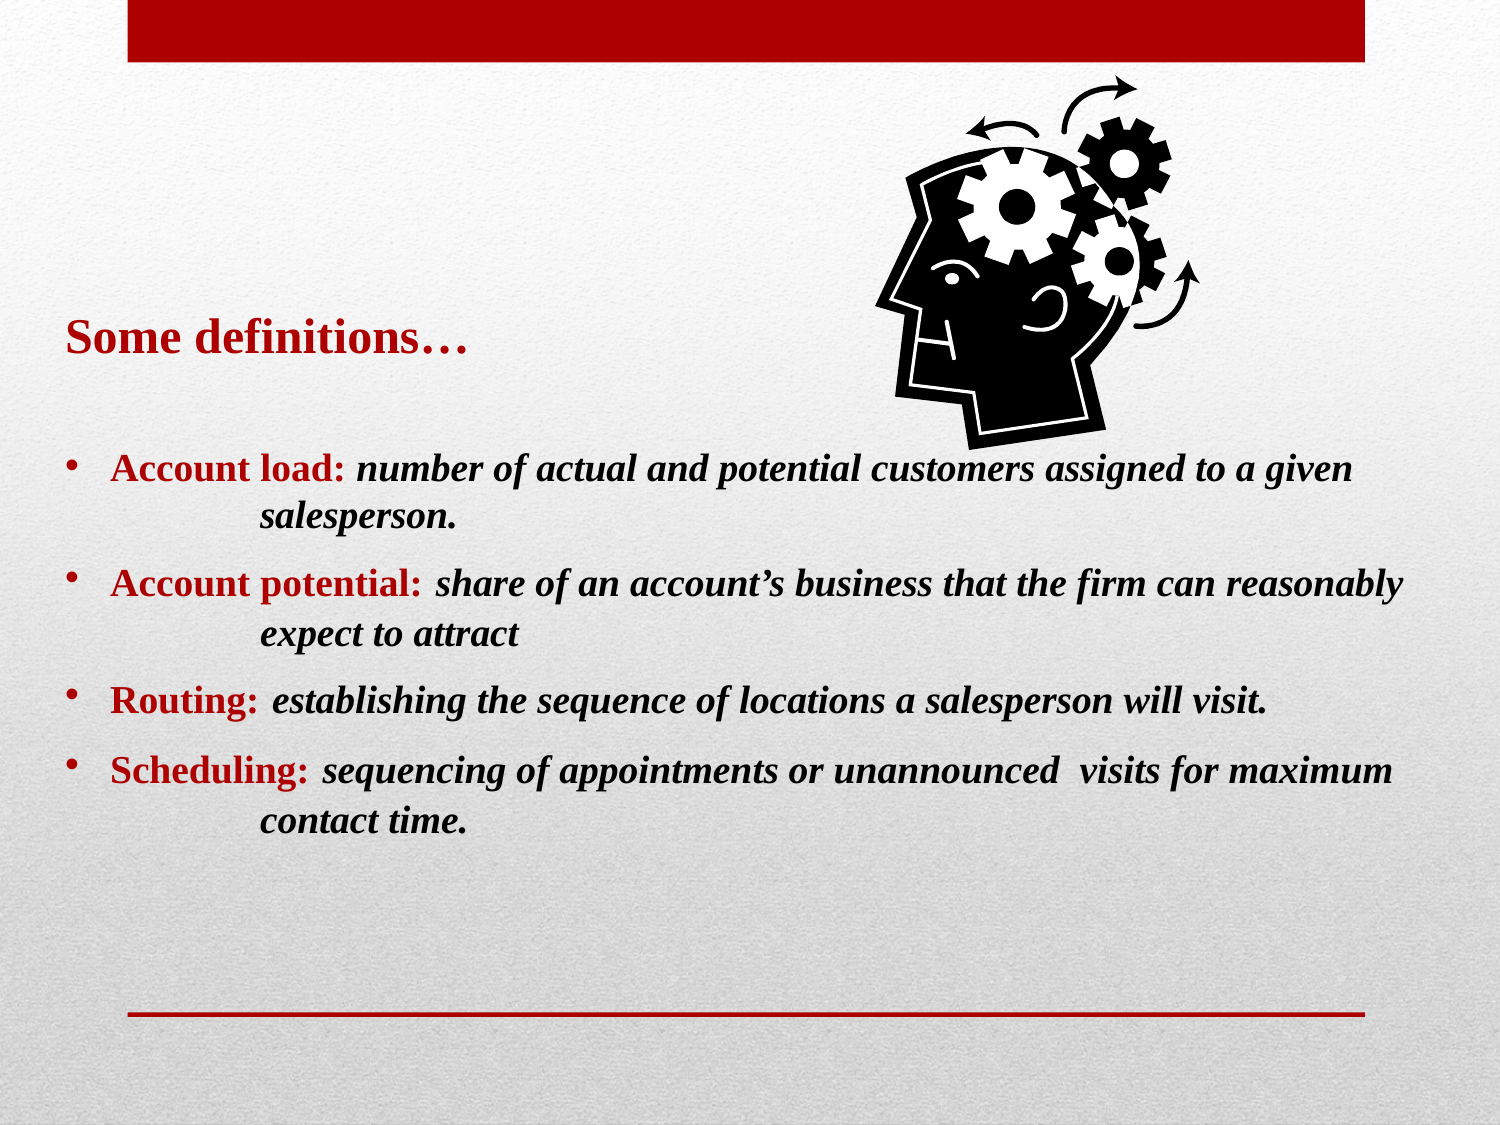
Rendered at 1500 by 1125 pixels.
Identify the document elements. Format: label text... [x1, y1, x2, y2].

picture [874, 74, 1201, 451]
list Some definitions… Account load: number of actual and potential customers assigned to a given salesperson. Account potential: share of an account’s business that the firm can reasonably expect to attract Routing: establishing the sequence of locations a salesperson will visit. Scheduling: sequencing of appointments or unannounced visits for maximum contact time. [50, 75, 1475, 1000]
